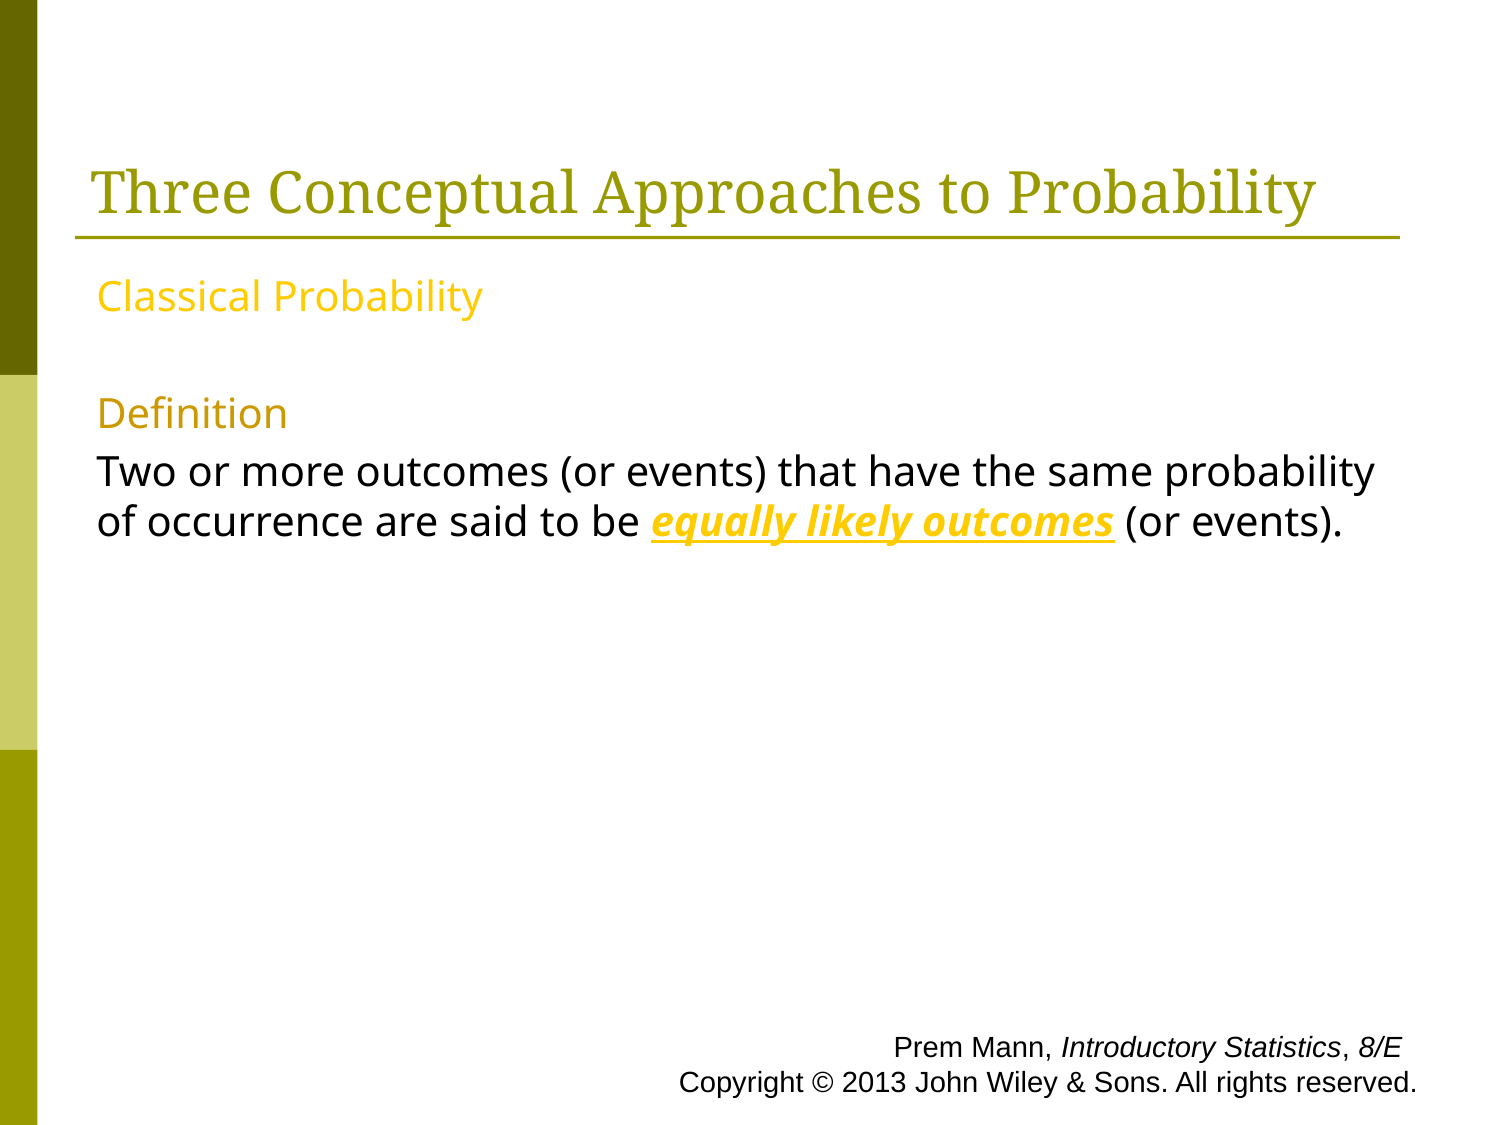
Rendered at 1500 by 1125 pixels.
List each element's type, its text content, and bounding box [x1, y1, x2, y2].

text_box Prem Mann, Introductory Statistics, 8/E Copyright © 2013 John Wiley & Sons. All rights reserved. [664, 1020, 1449, 1106]
title Three Conceptual Approaches to Probability [75, 45, 1425, 233]
list Classical Probability Definition Two or more outcomes (or events) that have the same probability of occurrence are said to be equally likely outcomes (or events). [24, 262, 1394, 938]
